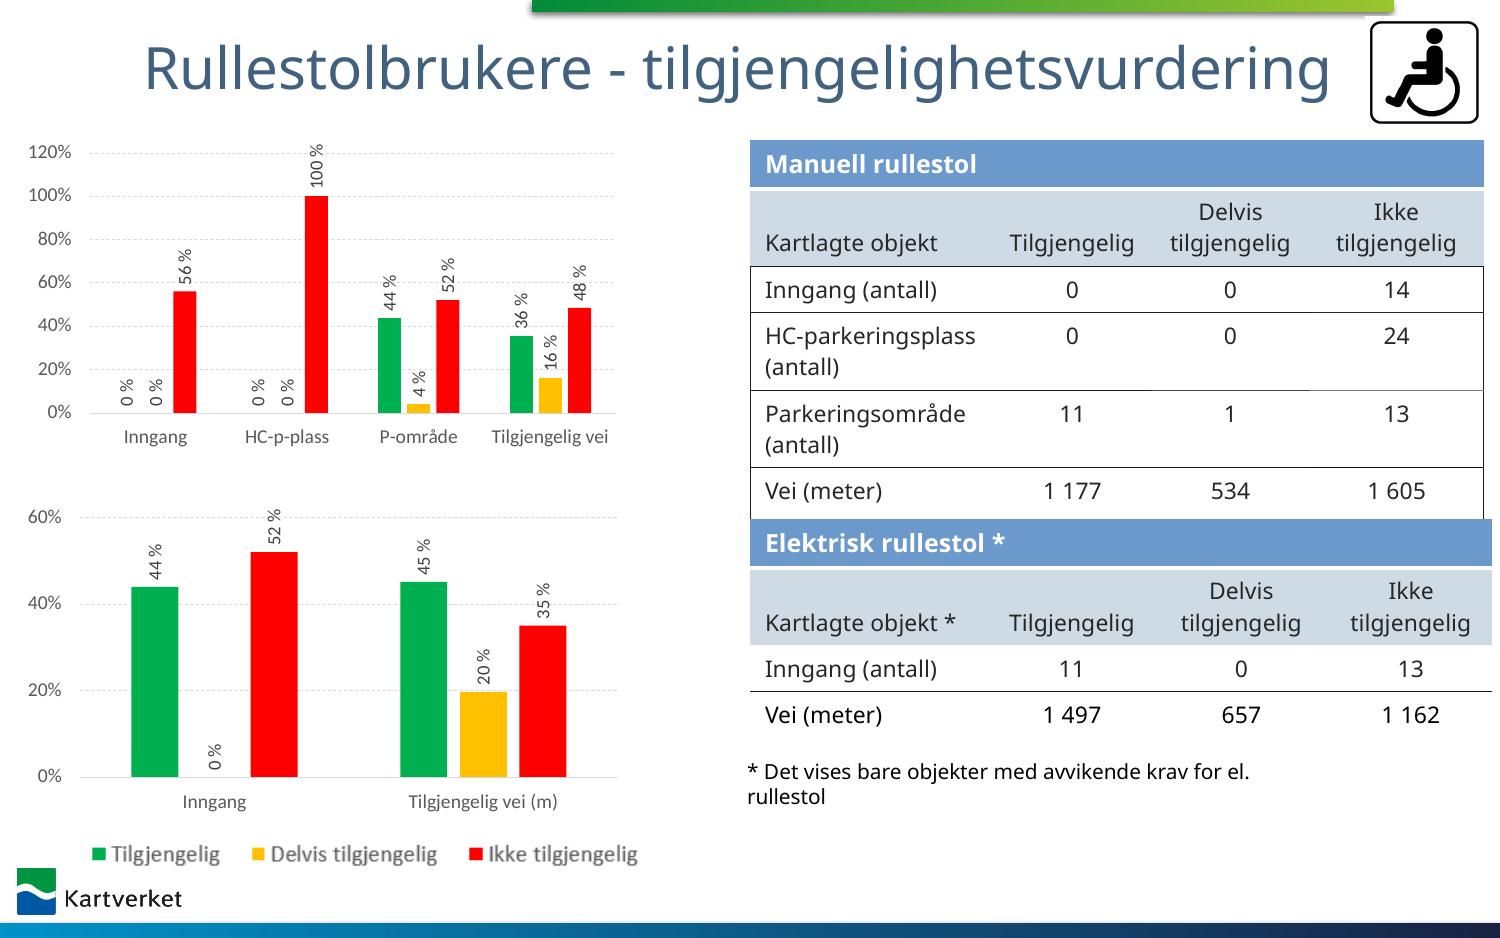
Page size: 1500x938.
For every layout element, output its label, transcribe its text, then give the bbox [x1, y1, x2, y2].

table_cell 1 605 [1310, 468, 1483, 519]
picture [86, 838, 643, 870]
table_cell 0 [1151, 313, 1310, 390]
table_cell 0 [994, 267, 1151, 312]
text_box * Det vises bare objekter med avvikende krav for el. rullestol [732, 751, 1317, 816]
picture [20, 135, 629, 457]
table_cell HC-parkeringsplass (antall) [751, 313, 994, 390]
table_cell 11 [994, 391, 1151, 467]
picture [1365, 16, 1484, 129]
table_cell 0 [1151, 267, 1310, 312]
table_cell 657 [1153, 692, 1330, 738]
table_cell 0 [1153, 645, 1330, 691]
table_cell Inngang (antall) [751, 267, 994, 312]
table_cell Ikke tilgjengelig [1310, 191, 1484, 266]
table_cell 1 177 [994, 468, 1151, 519]
table_cell 0 [994, 313, 1151, 390]
table_cell Vei (meter) [751, 468, 994, 519]
table_cell 1 497 [991, 692, 1153, 738]
table_cell 534 [1151, 468, 1310, 519]
table_cell Ikke tilgjengelig [1330, 570, 1492, 645]
table_cell Kartlagte objekt [750, 191, 994, 266]
table_cell Tilgjengelig [994, 191, 1151, 266]
table_cell Parkeringsområde (antall) [751, 391, 994, 467]
table_header Manuell rullestol [750, 140, 1484, 187]
table_cell Inngang (antall) [750, 645, 991, 691]
table_header Elektrisk rullestol * [750, 519, 1492, 566]
table_cell 24 [1310, 313, 1483, 390]
table_cell 1 [1151, 391, 1310, 467]
table_cell Tilgjengelig [991, 570, 1153, 645]
text_box Rullestolbrukere - tilgjengelighetsvurdering [39, 12, 1348, 109]
table_cell 13 [1310, 391, 1483, 467]
table_cell Delvis tilgjengelig [1151, 191, 1310, 266]
table_cell 1 162 [1330, 692, 1492, 738]
table_cell 14 [1310, 267, 1483, 312]
picture [20, 499, 630, 822]
table_cell Vei (meter) [750, 692, 991, 738]
table_cell Kartlagte objekt * [750, 570, 991, 645]
table_cell Delvis tilgjengelig [1153, 570, 1330, 645]
table_cell 13 [1330, 645, 1492, 691]
table_cell 11 [991, 645, 1153, 691]
